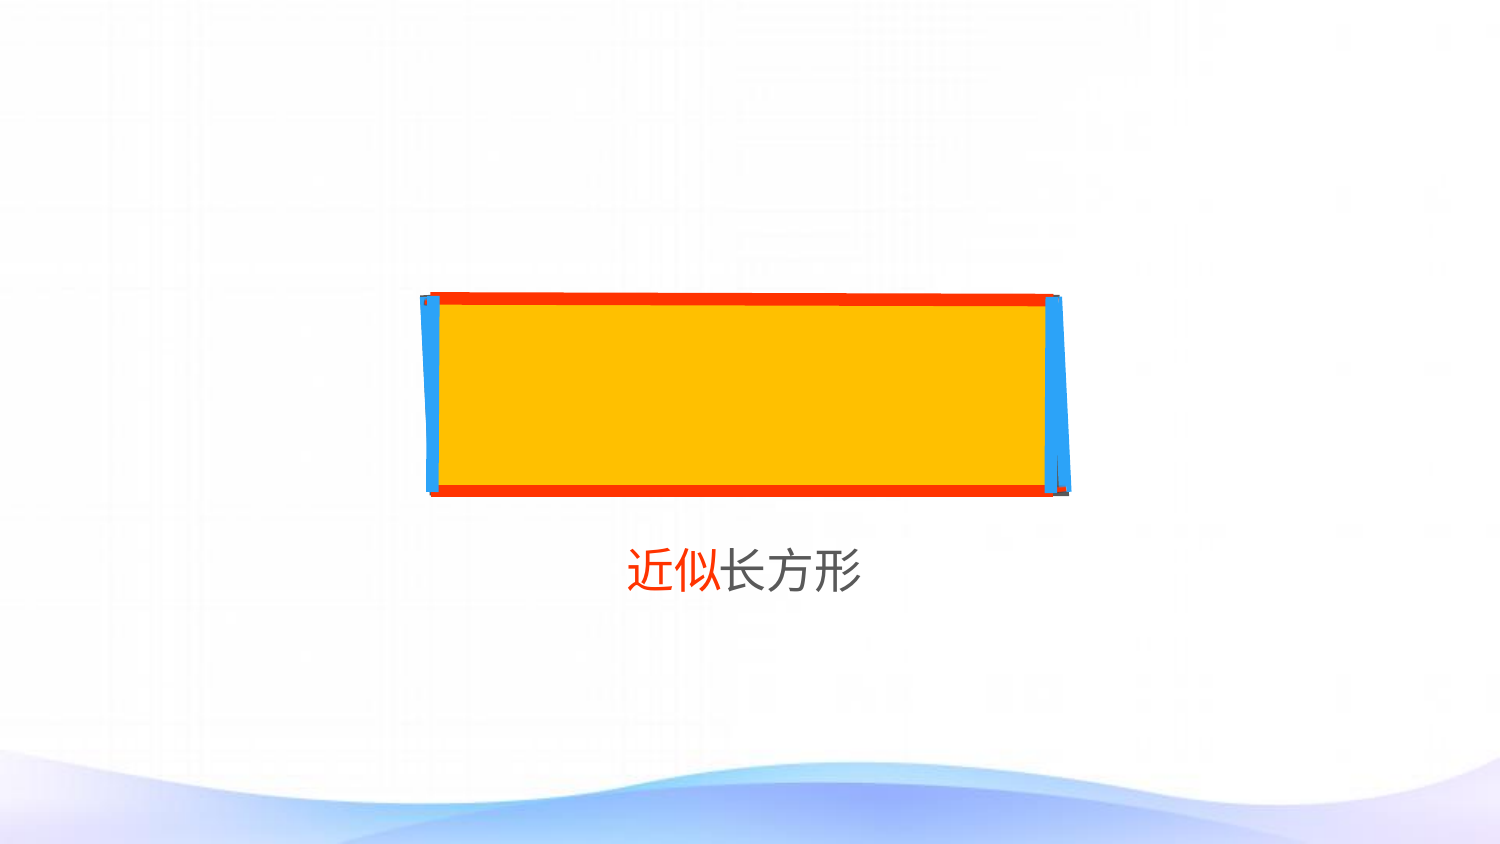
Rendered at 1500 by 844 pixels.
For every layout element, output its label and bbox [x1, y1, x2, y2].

text_box [430, 295, 1054, 494]
picture [0, 0, 1500, 844]
text_box [423, 286, 1066, 503]
text_box [255, 145, 1233, 646]
